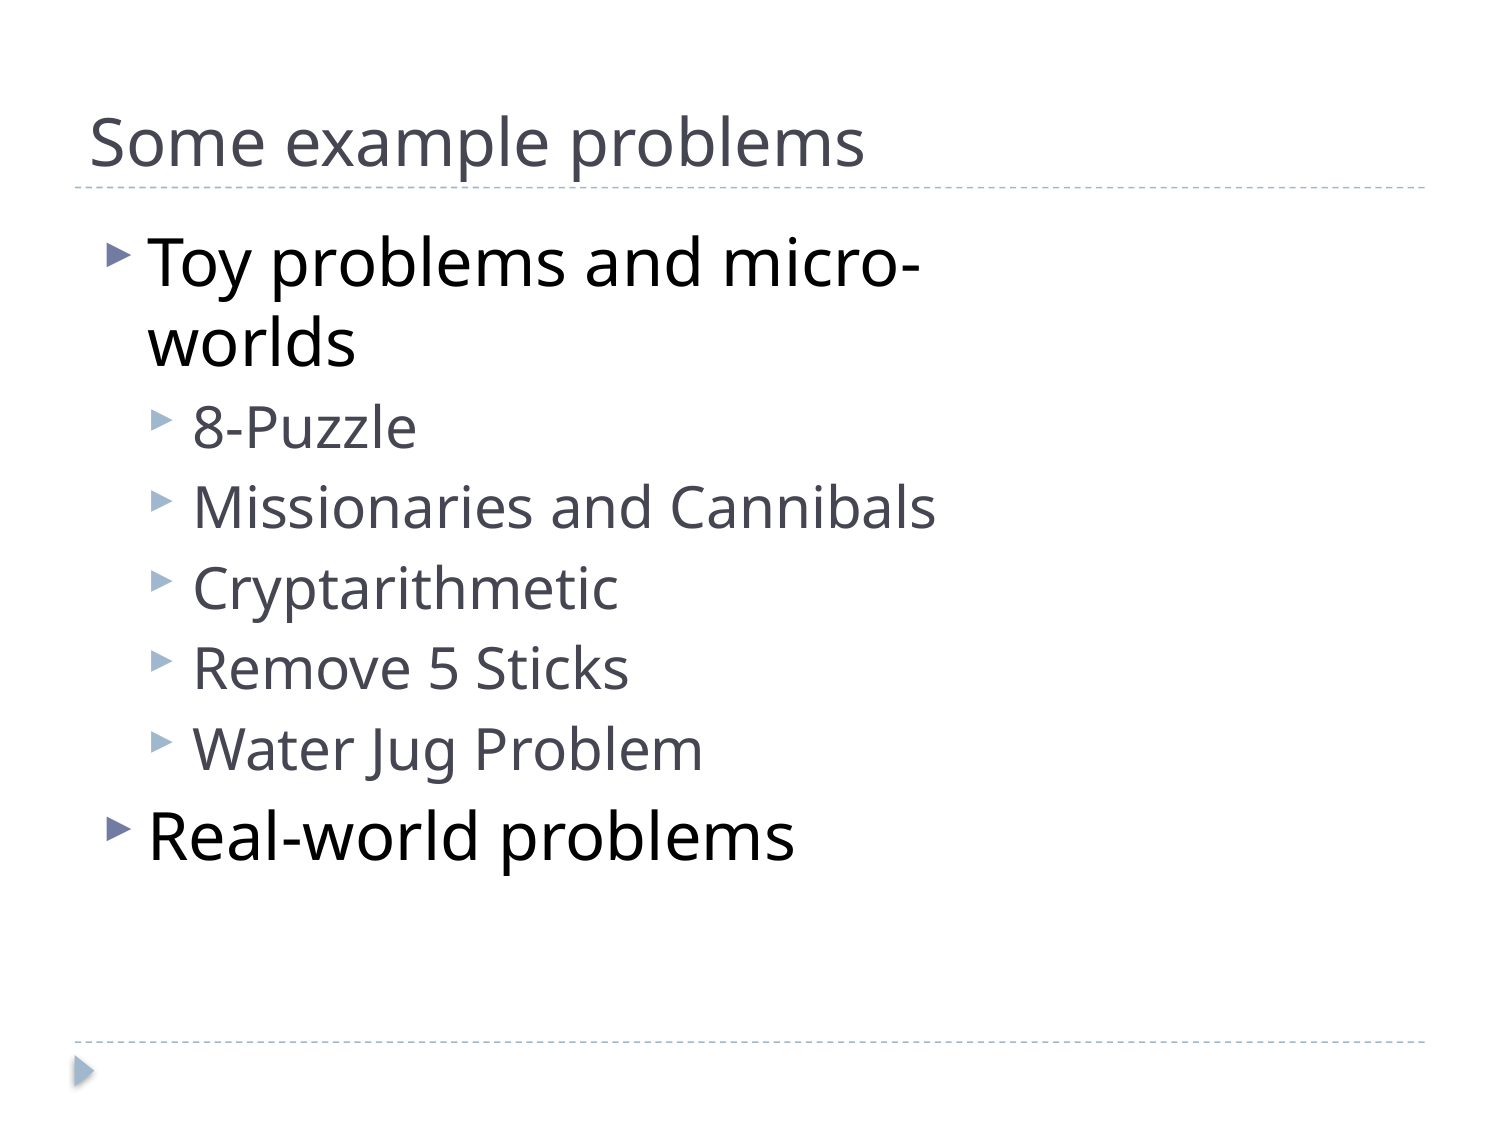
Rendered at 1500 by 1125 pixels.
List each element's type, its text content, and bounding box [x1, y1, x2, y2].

title Some example problems [75, 24, 1425, 188]
list Toy problems and micro-worlds 8-Puzzle Missionaries and Cannibals Cryptarithmetic Remove 5 Sticks Water Jug Problem Real-world problems [87, 212, 1075, 888]
